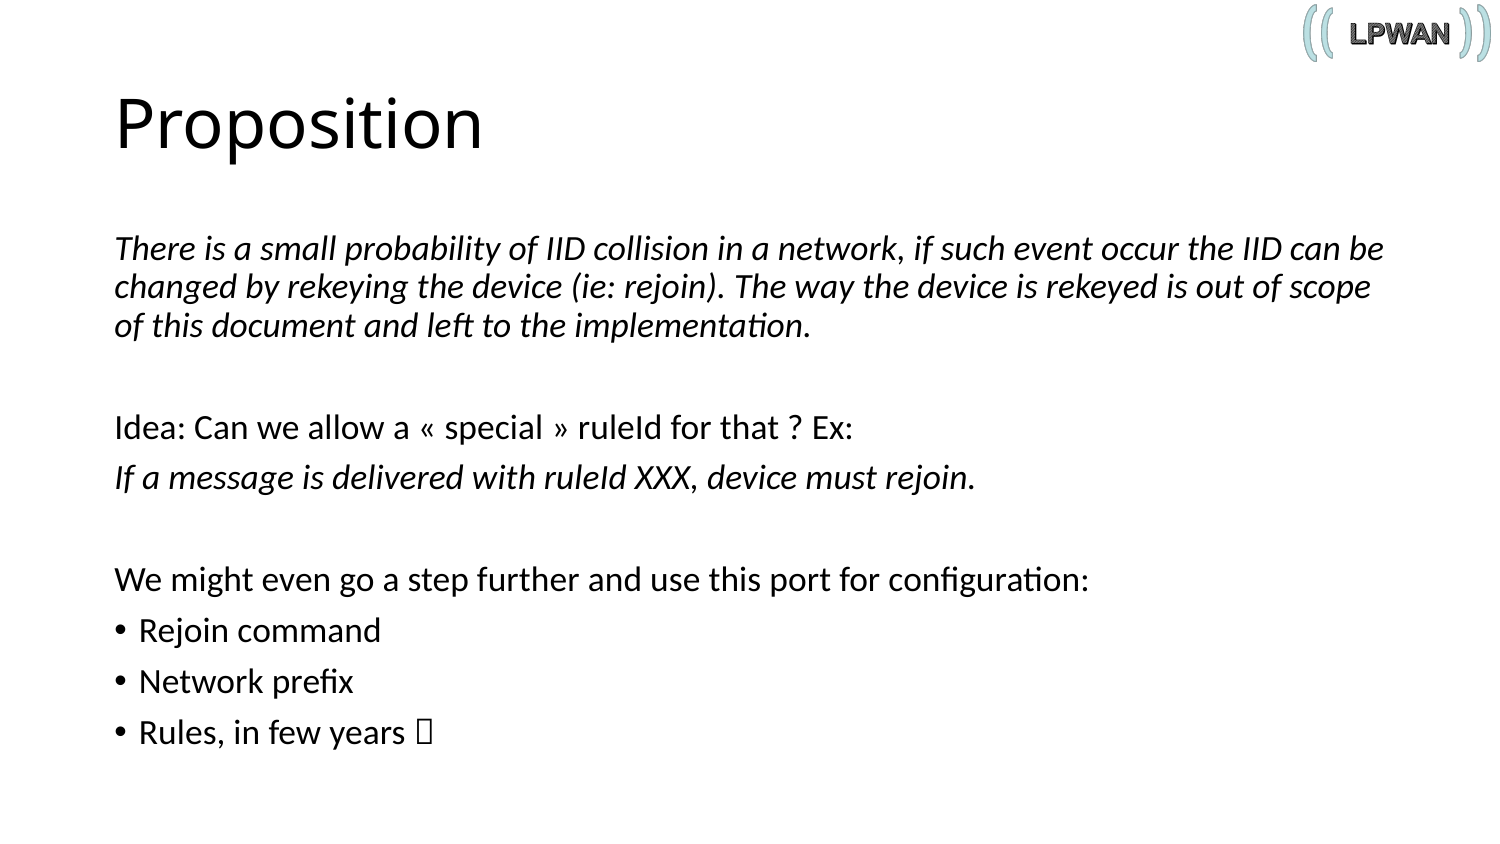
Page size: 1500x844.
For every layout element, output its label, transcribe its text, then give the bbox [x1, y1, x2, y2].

list There is a small probability of IID collision in a network, if such event occur the IID can be changed by rekeying the device (ie: rejoin). The way the device is rekeyed is out of scope of this document and left to the implementation. Idea: Can we allow a « special » ruleId for that ? Ex: If a message is delivered with ruleId XXX, device must rejoin. We might even go a step further and use this port for configuration: Rejoin command Network prefix Rules, in few years  [103, 224, 1397, 760]
picture [1303, 4, 1491, 62]
title Proposition [103, 44, 1397, 208]
